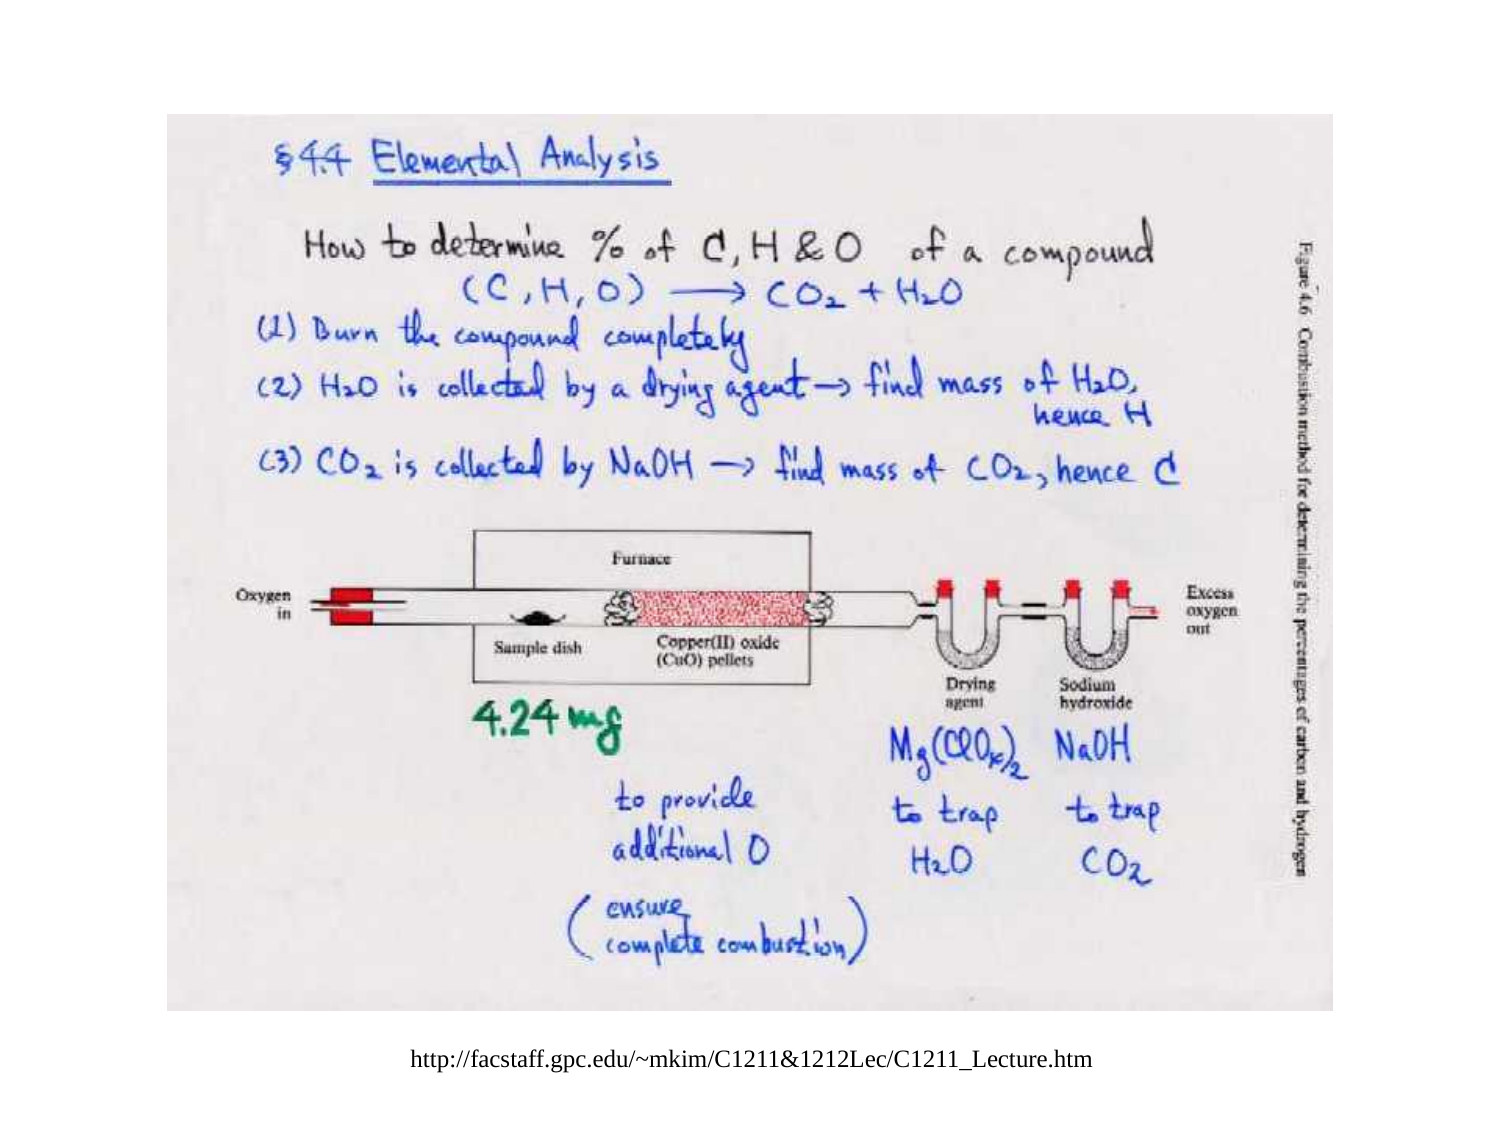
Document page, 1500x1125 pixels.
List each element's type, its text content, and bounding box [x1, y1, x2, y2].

text_box http://facstaff.gpc.edu/~mkim/C1211&1212Lec/C1211_Lecture.htm [395, 1035, 1146, 1080]
picture [167, 114, 1333, 1011]
